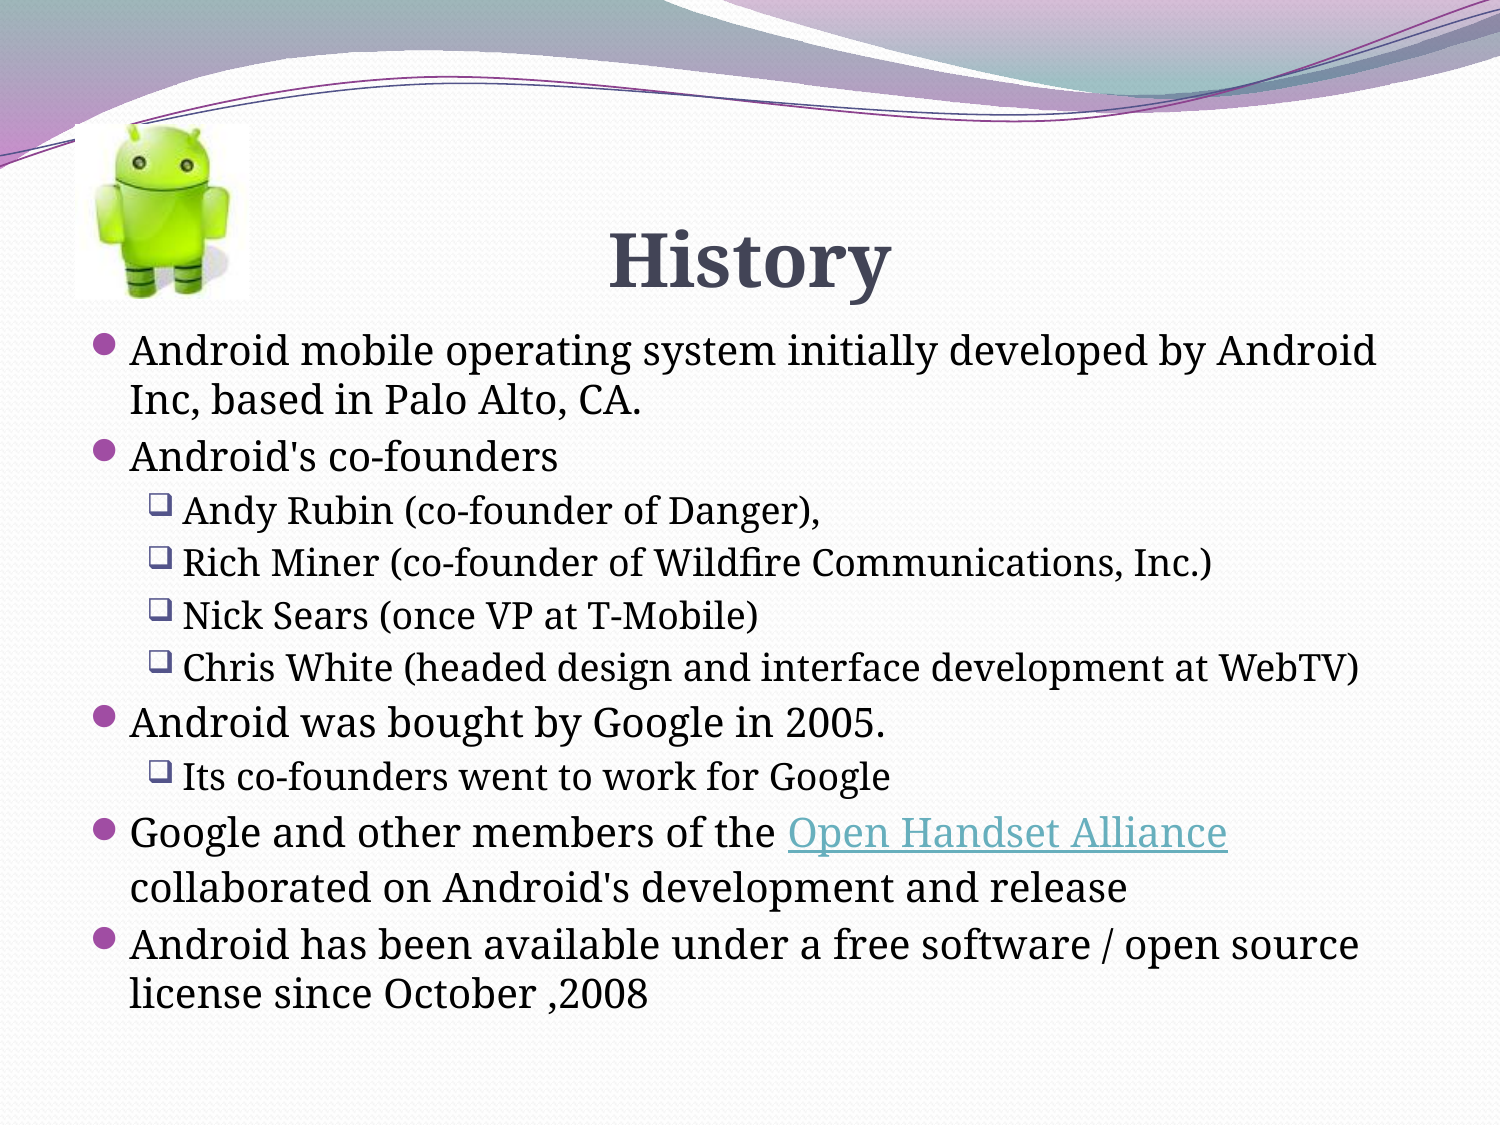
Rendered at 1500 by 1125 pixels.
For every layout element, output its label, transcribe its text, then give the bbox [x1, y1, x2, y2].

title History [75, 115, 1425, 303]
list Android mobile operating system initially developed by Android Inc, based in Palo Alto, CA. Android's co-founders Andy Rubin (co-founder of Danger), Rich Miner (co-founder of Wildfire Communications, Inc.) Nick Sears (once VP at T-Mobile) Chris White (headed design and interface development at WebTV) Android was bought by Google in 2005. Its co-founders went to work for Google Google and other members of the Open Handset Alliance collaborated on Android's development and release Android has been available under a free software / open source license since October ,2008 [75, 317, 1425, 1038]
